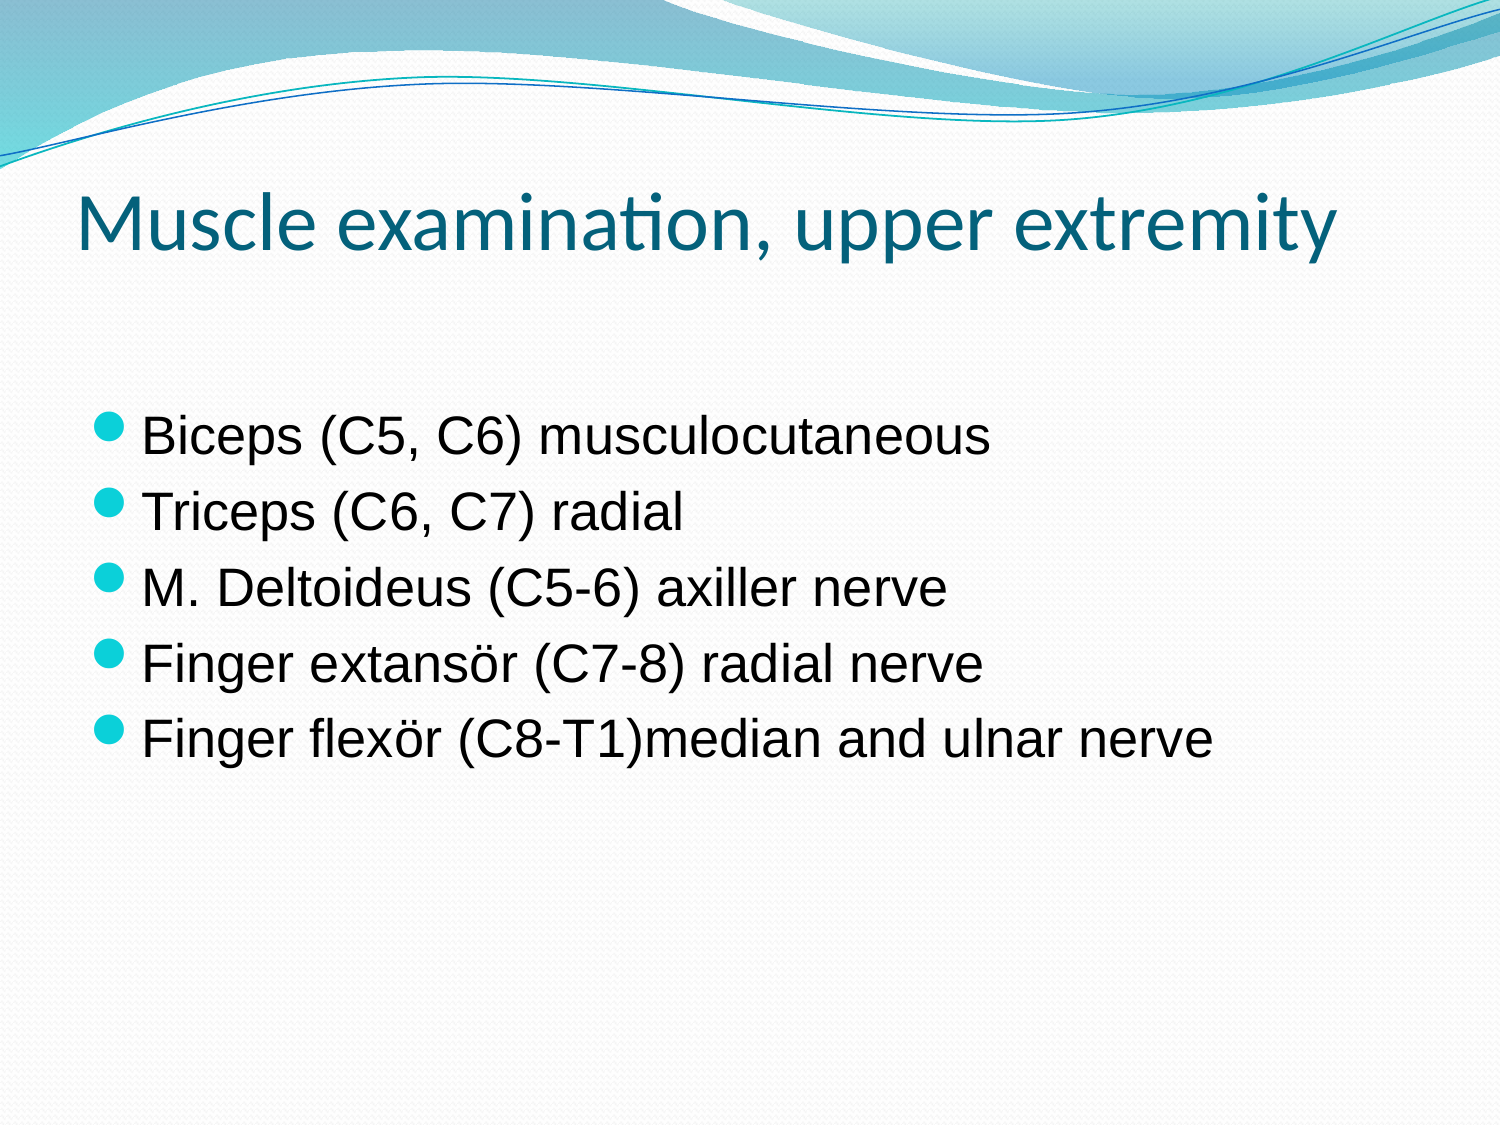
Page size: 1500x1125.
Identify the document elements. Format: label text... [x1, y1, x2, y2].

title Muscle examination, upper extremity [75, 115, 1425, 268]
list Biceps (C5, C6) musculocutaneous Triceps (C6, C7) radial M. Deltoideus (C5-6) axiller nerve Finger extansör (C7-8) radial nerve Finger flexör (C8-T1)median and ulnar nerve [75, 317, 1425, 1038]
